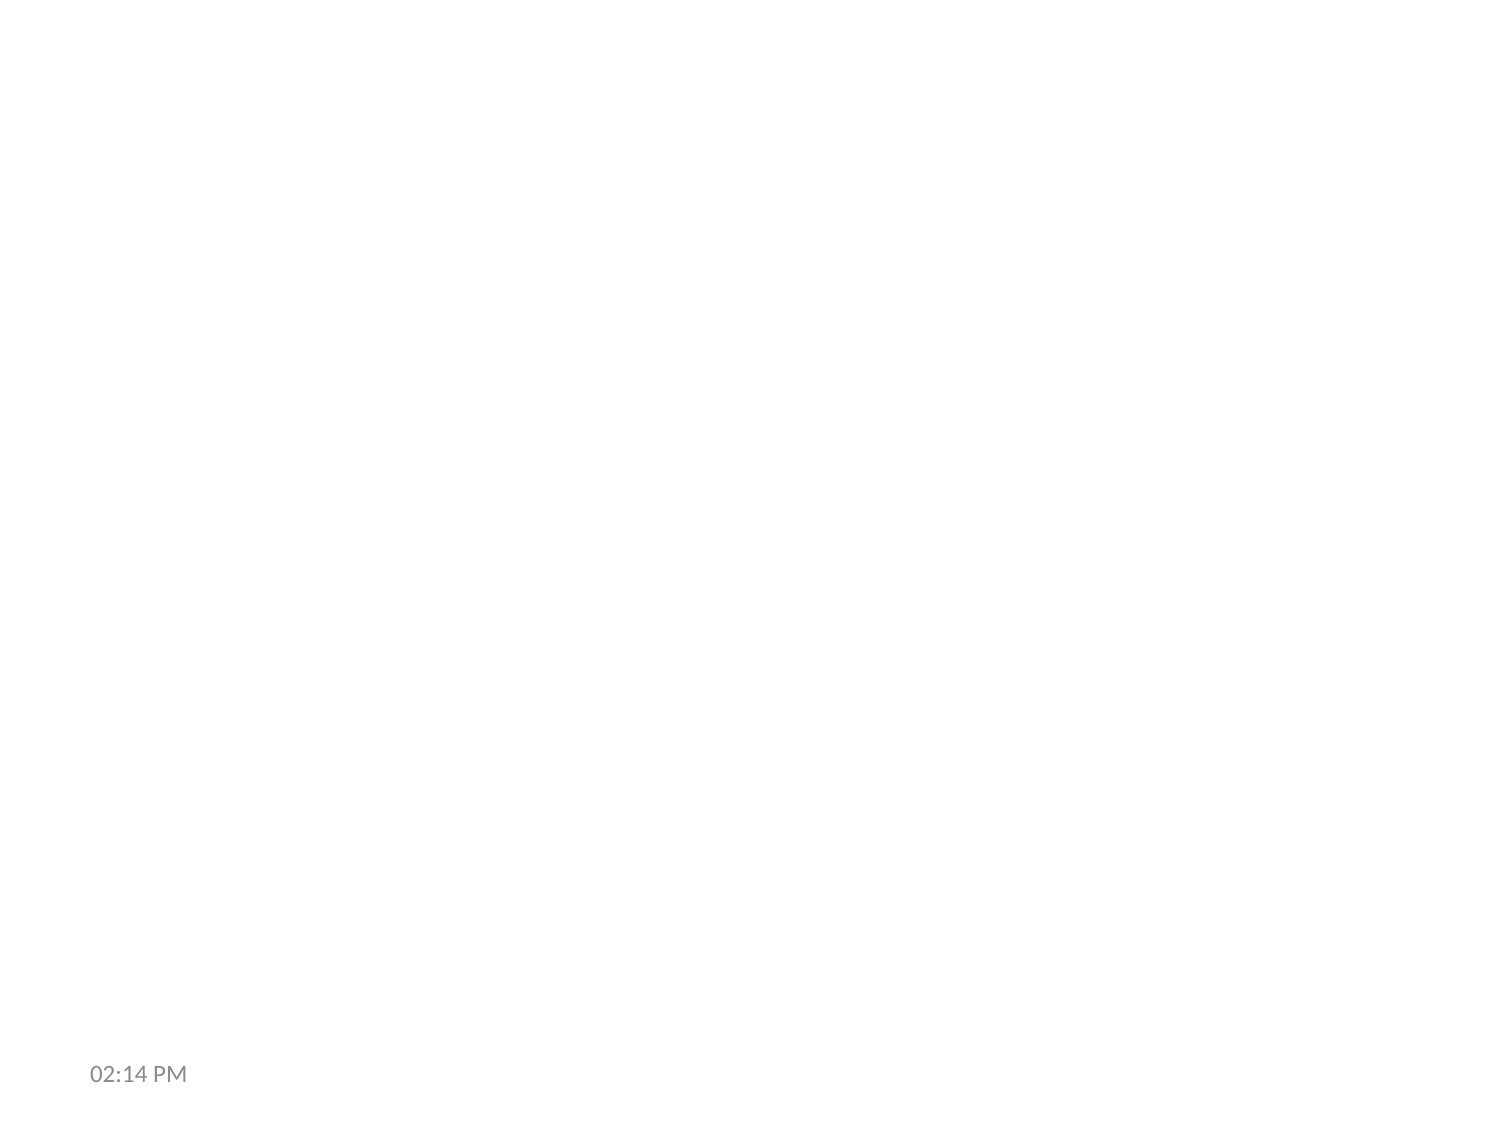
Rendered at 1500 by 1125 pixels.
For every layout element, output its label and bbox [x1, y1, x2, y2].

slide_number [75, 1042, 425, 1103]
